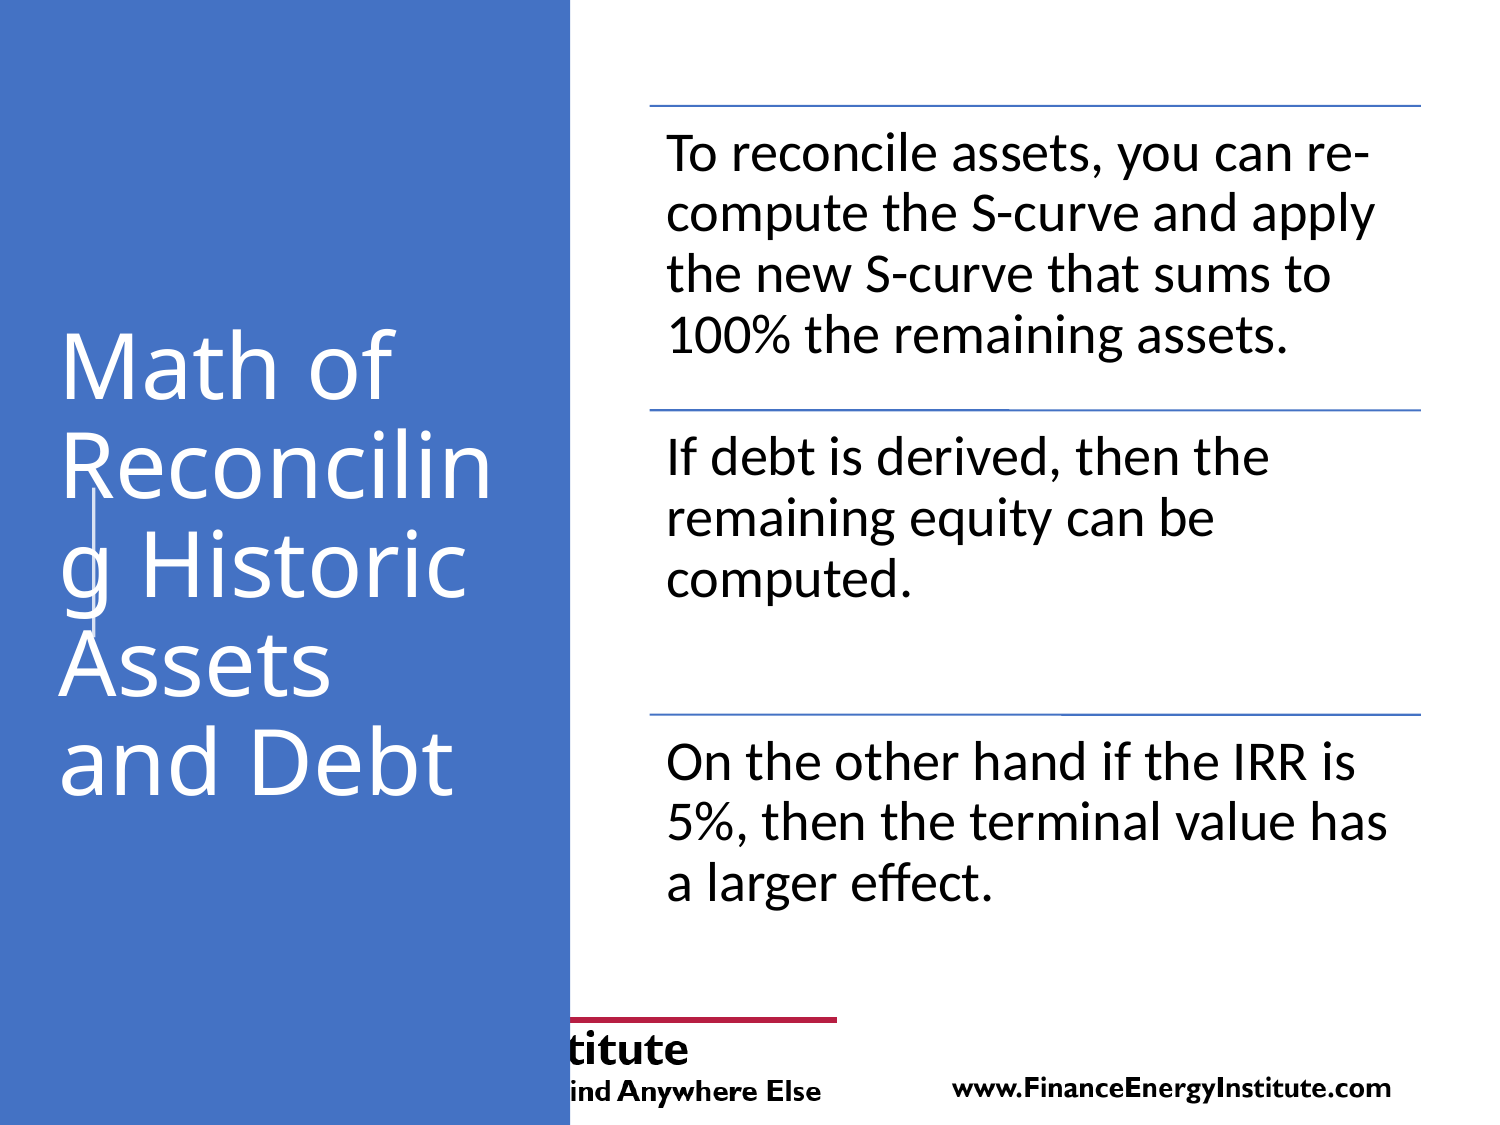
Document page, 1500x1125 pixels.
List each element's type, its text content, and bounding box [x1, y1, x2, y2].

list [649, 105, 1421, 1020]
title Math of Reconciling Historic Assets and Debt [43, 116, 531, 1020]
text_box [0, 0, 571, 1125]
picture [571, 1006, 837, 1125]
picture [947, 1071, 1400, 1108]
